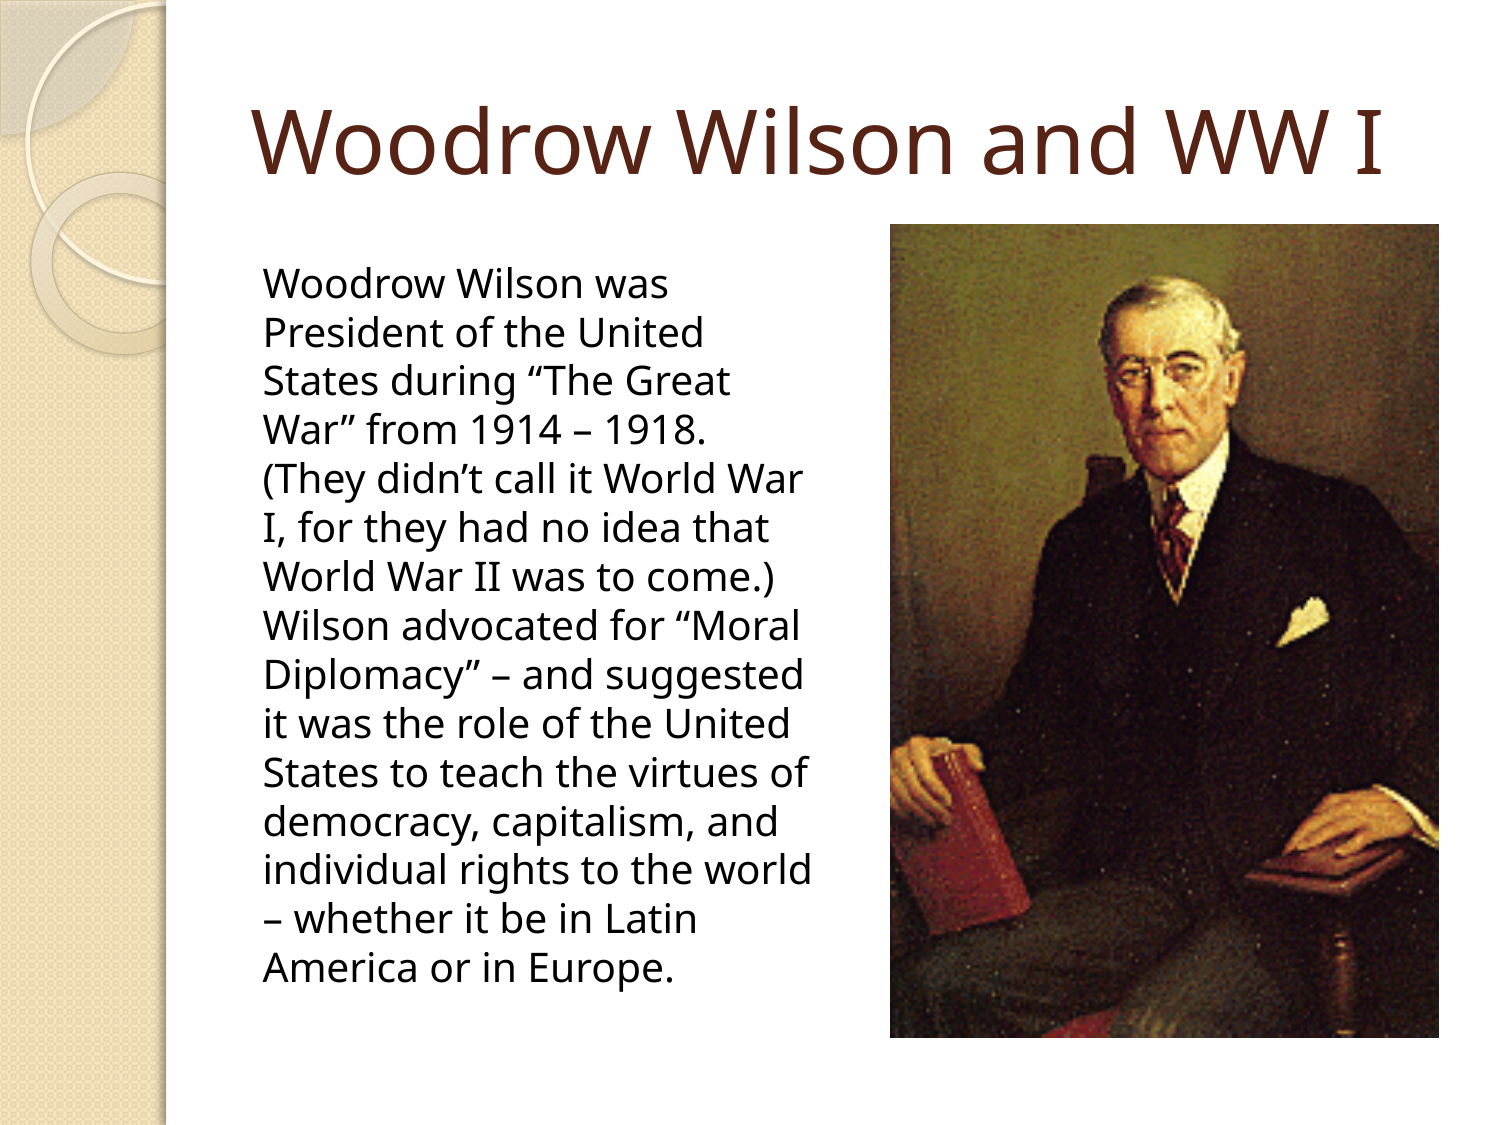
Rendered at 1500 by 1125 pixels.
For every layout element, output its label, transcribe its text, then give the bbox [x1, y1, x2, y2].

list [890, 224, 1439, 1038]
list Woodrow Wilson was President of the United States during “The Great War” from 1914 – 1918. (They didn’t call it World War I, for they had no idea that World War II was to come.) Wilson advocated for “Moral Diplomacy” – and suggested it was the role of the United States to teach the virtues of democracy, capitalism, and individual rights to the world – whether it be in Latin America or in Europe. [235, 249, 836, 1015]
title Woodrow Wilson and WW I [235, 45, 1466, 233]
